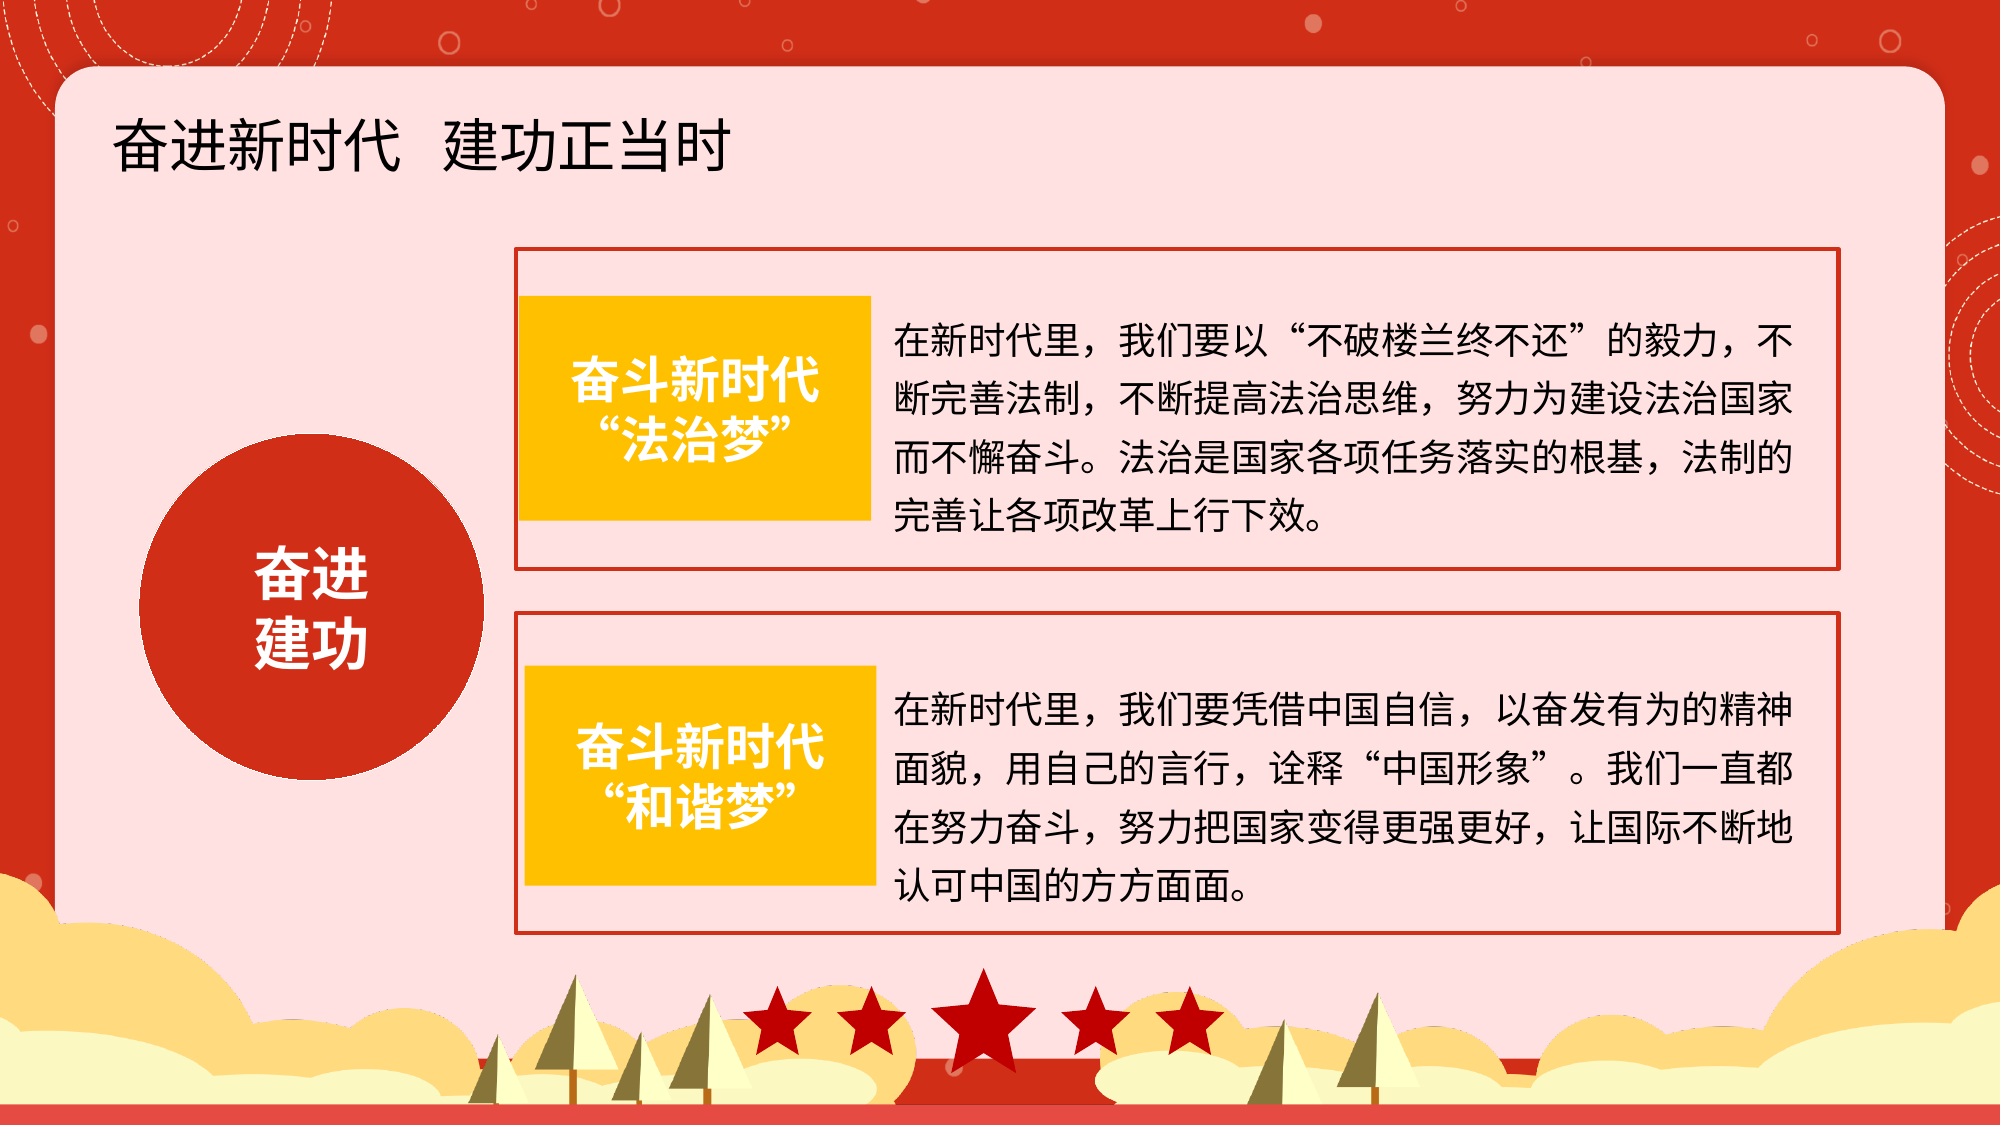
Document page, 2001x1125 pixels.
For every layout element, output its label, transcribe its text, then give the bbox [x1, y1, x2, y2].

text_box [515, 248, 1839, 570]
picture [0, 0, 2000, 1125]
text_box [138, 432, 485, 781]
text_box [515, 612, 1839, 934]
text_box 奋进新时代 建功正当时 [96, 101, 748, 187]
